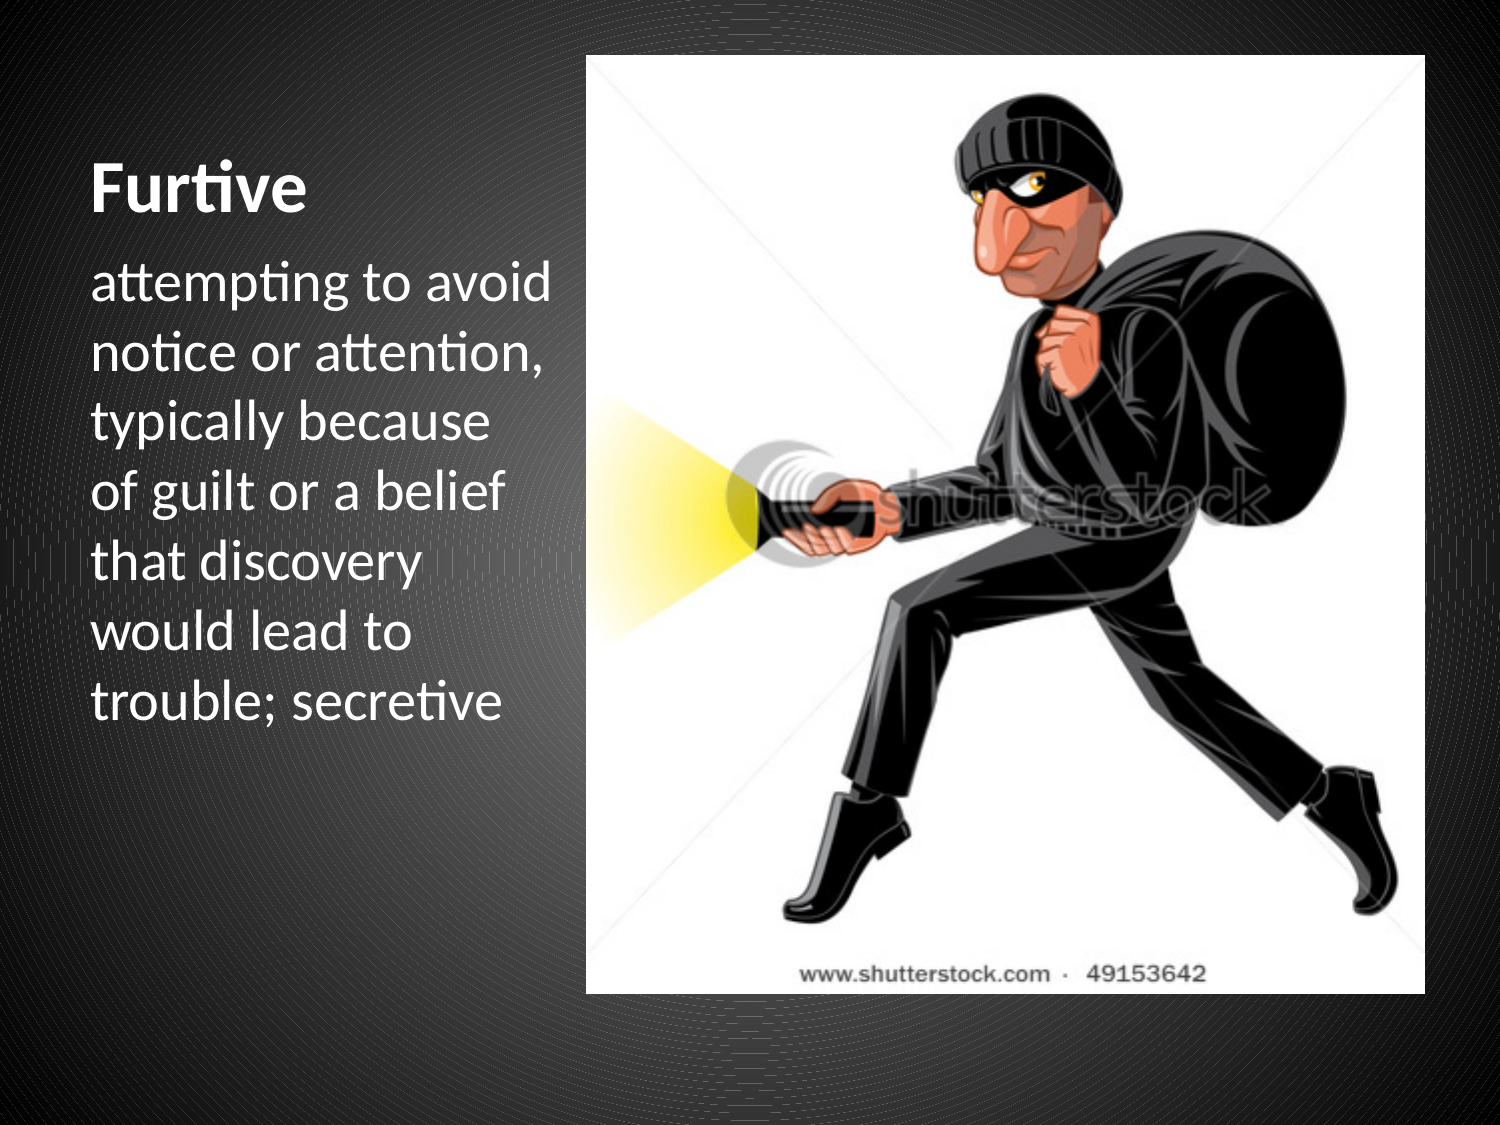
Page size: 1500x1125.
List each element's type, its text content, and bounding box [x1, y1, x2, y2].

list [586, 44, 1426, 1006]
list attempting to avoid notice or attention, typically because of guilt or a belief that discovery would lead to trouble; secretive [75, 235, 569, 1005]
title Furtive [75, 44, 569, 235]
